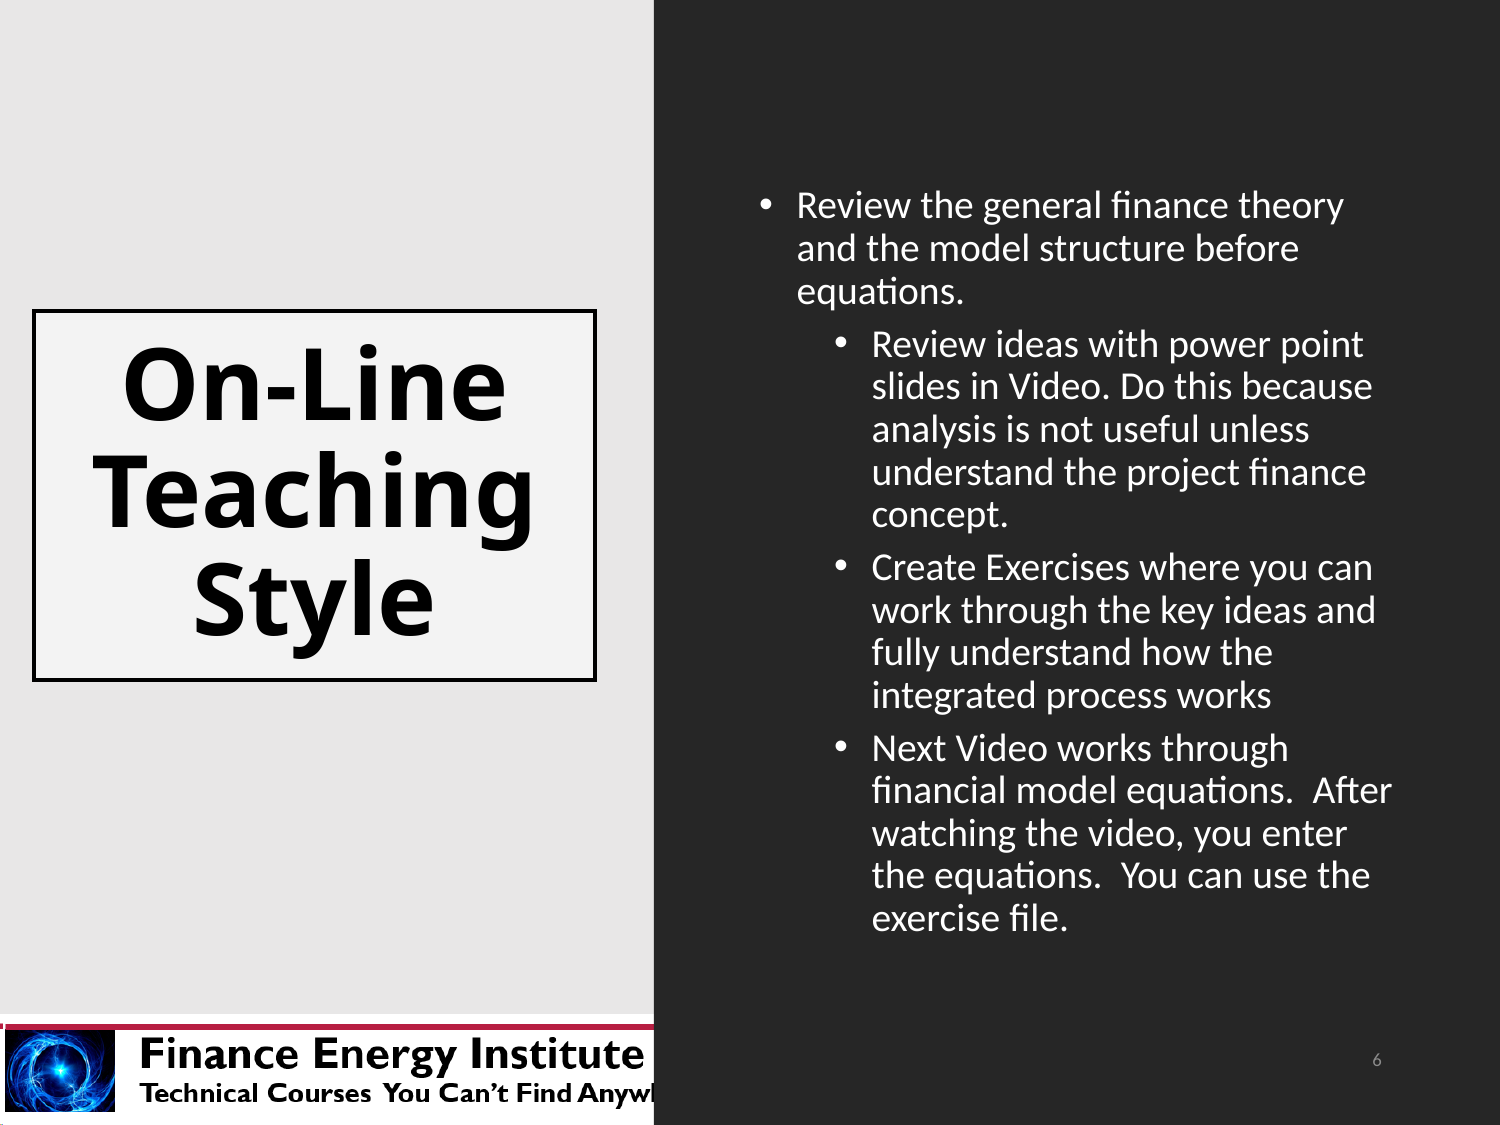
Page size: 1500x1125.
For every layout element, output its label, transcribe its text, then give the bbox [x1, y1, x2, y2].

slide_number 6 [1301, 1028, 1397, 1089]
text_box [653, 0, 1500, 1125]
list Review the general finance theory and the model structure before equations. Review ideas with power point slides in Video. Do this because analysis is not useful unless understand the project finance concept. Create Exercises where you can work through the key ideas and fully understand how the integrated process works Next Video works through financial model equations. After watching the video, you enter the equations. You can use the exercise file. [744, 131, 1410, 994]
picture [0, 1014, 653, 1125]
title On-Line Teaching Style [34, 311, 596, 680]
